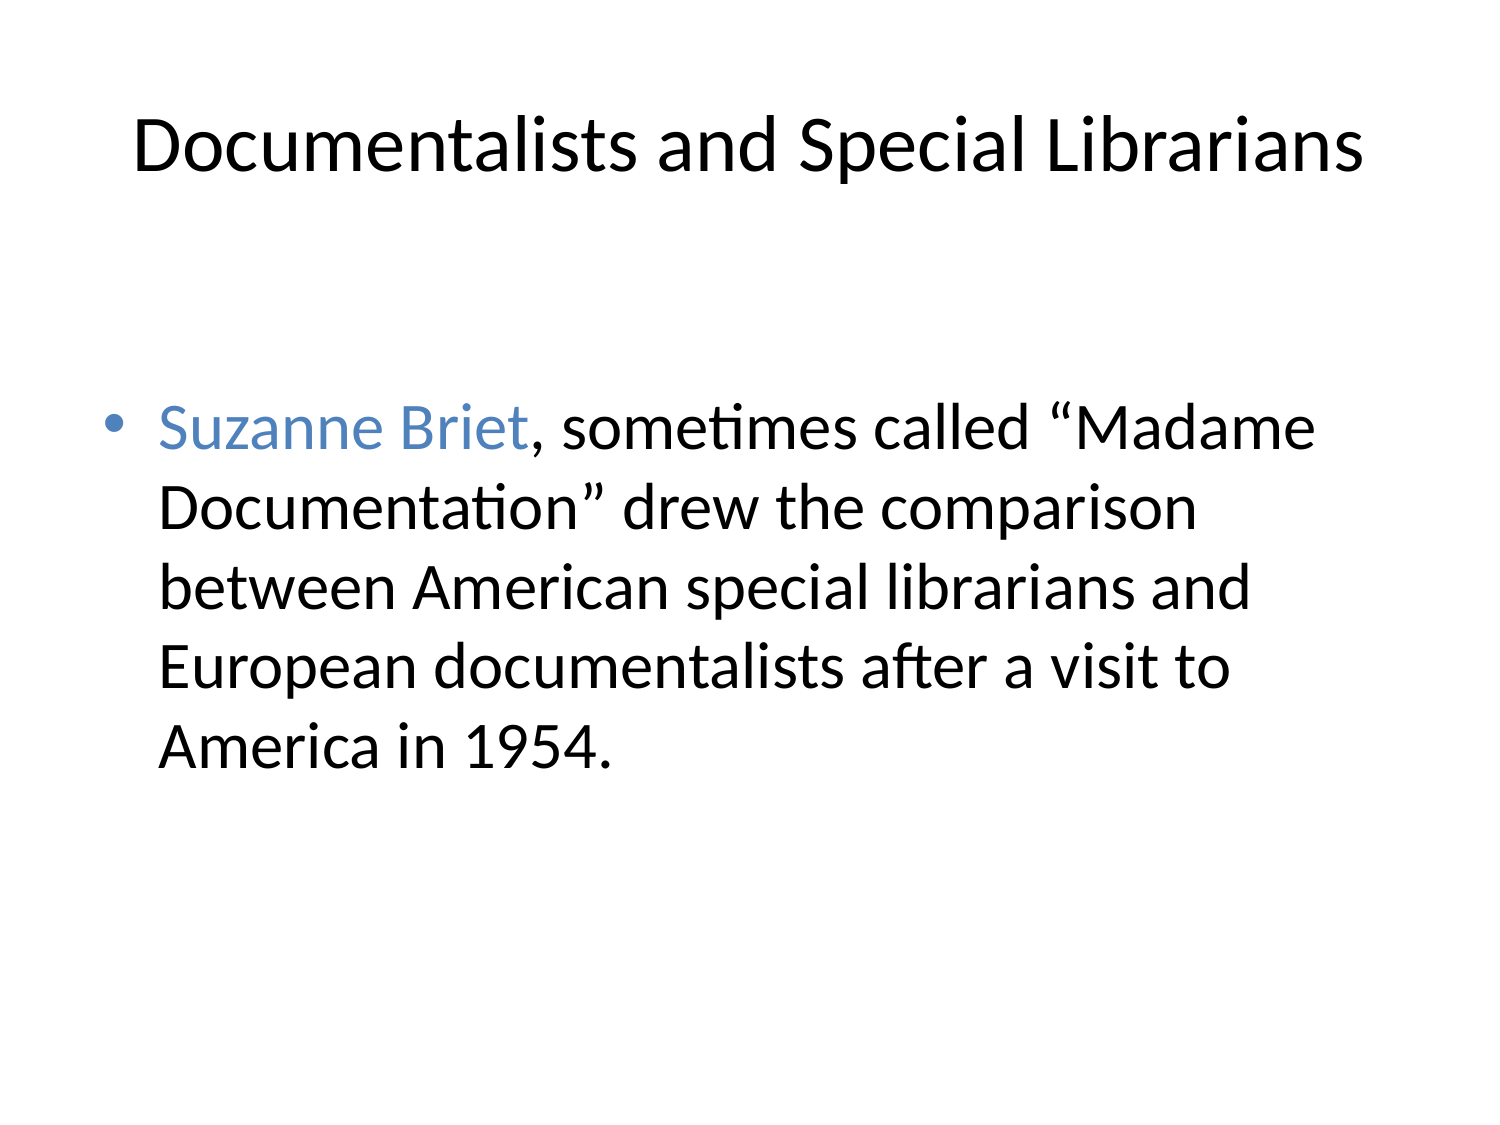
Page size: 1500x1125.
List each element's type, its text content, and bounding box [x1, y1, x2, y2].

title Documentalists and Special Librarians [75, 45, 1425, 233]
list Suzanne Briet, sometimes called “Madame Documentation” drew the comparison between American special librarians and European documentalists after a visit to America in 1954. [87, 375, 1363, 1050]
